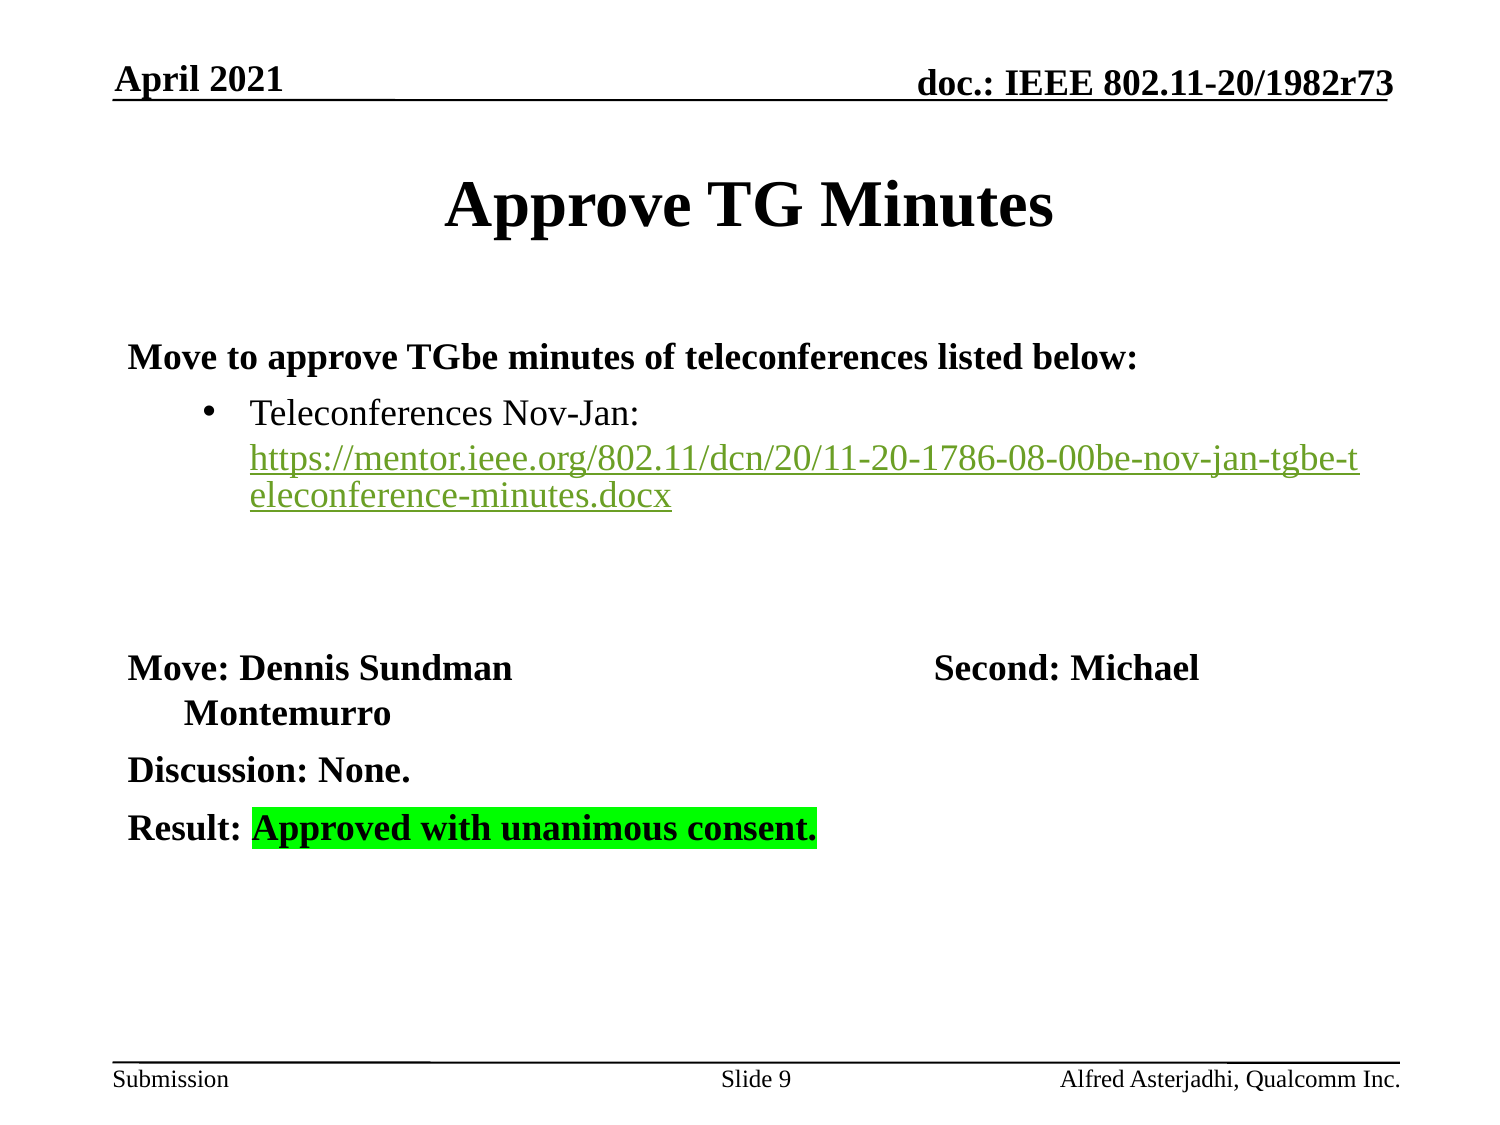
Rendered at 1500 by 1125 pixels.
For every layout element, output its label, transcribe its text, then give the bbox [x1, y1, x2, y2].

title Approve TG Minutes [112, 112, 1388, 288]
slide_number Slide 9 [712, 1061, 800, 1123]
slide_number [114, 54, 423, 100]
list Move to approve TGbe minutes of teleconferences listed below: Teleconferences Nov-Jan: https://mentor.ieee.org/802.11/dcn/20/11-20-1786-08-00be-nov-jan-tgbe-teleconference-minutes.docx Move: Dennis Sundman Second: Michael Montemurro Discussion: None. Result: Approved with unanimous consent. [112, 324, 1388, 1000]
footer Alfred Asterjadhi, Qualcomm Inc. [878, 1061, 1402, 1093]
